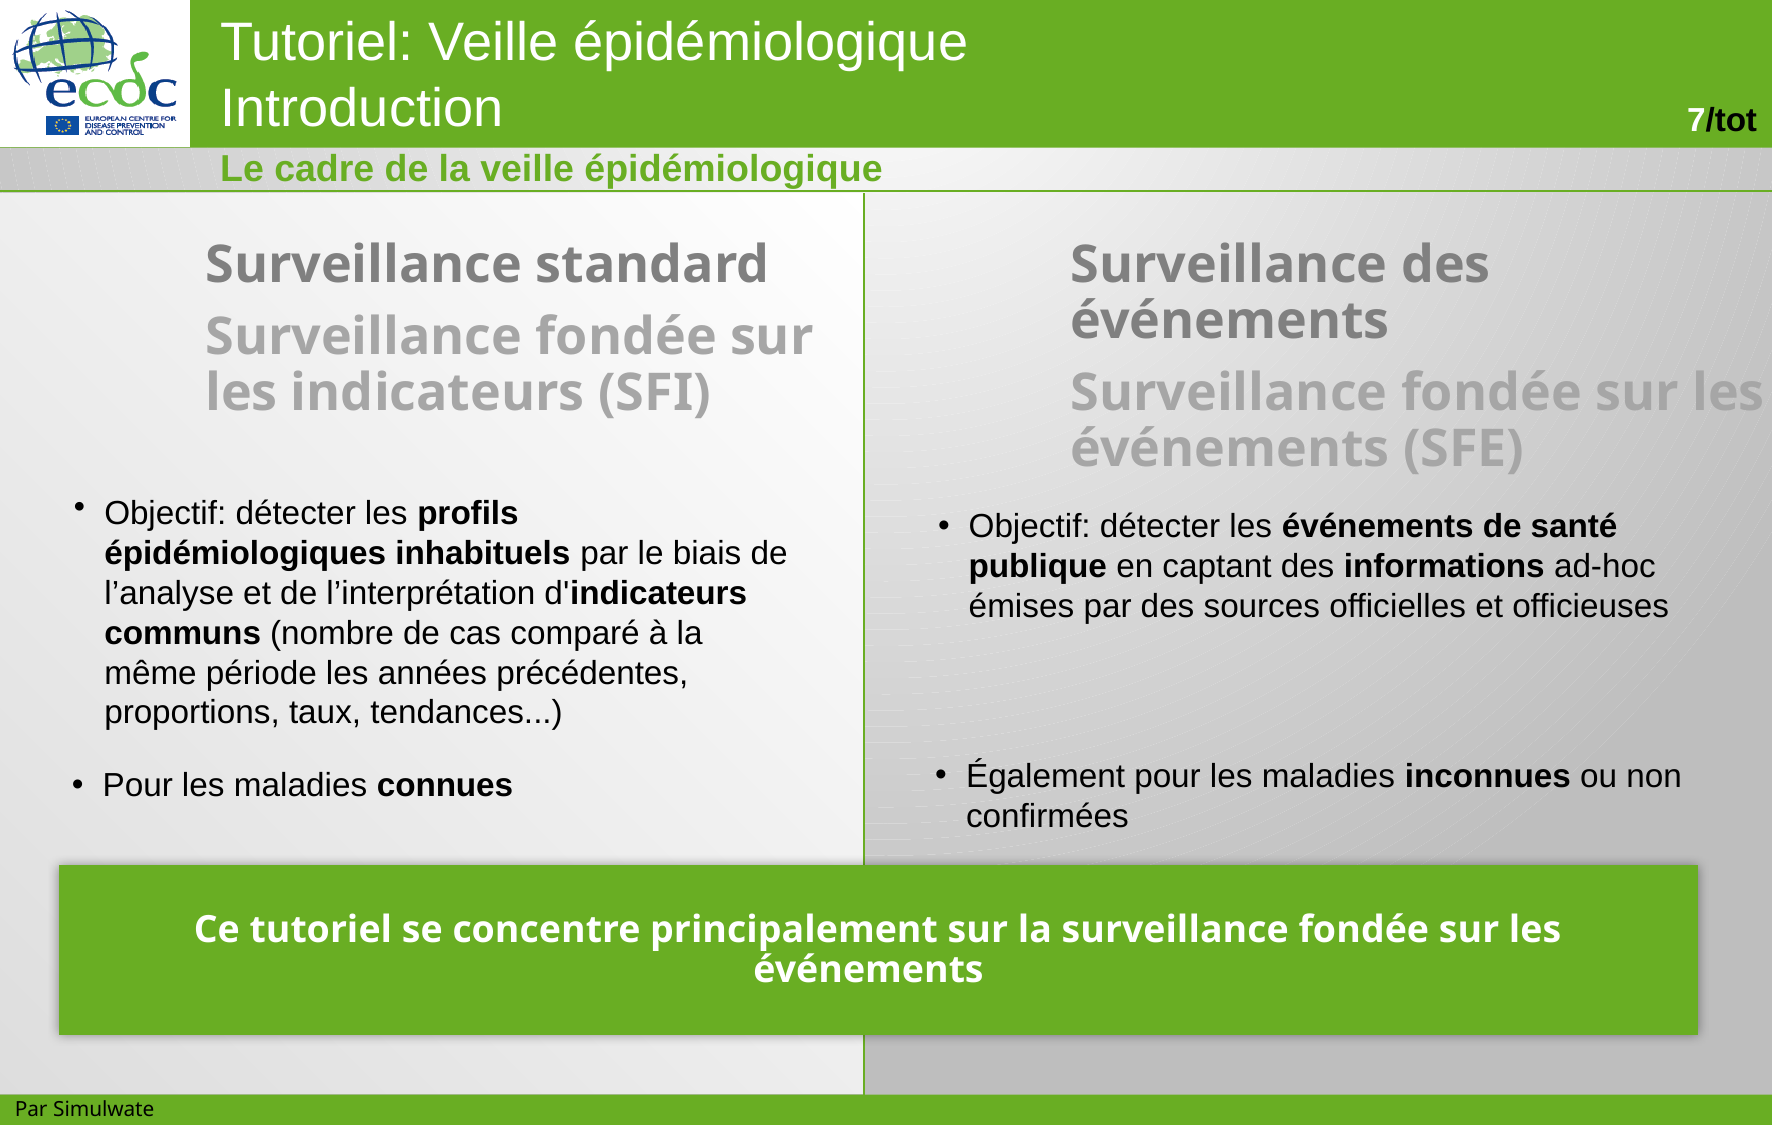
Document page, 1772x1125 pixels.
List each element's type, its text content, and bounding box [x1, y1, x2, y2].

text_box Le cadre de la veille épidémiologique [205, 141, 1406, 198]
text_box Surveillance des événements Surveillance fondée sur les événements (SFE) [1070, 237, 1772, 479]
text_box Également pour les maladies inconnues ou non confirmées [919, 746, 1710, 842]
text_box Objectif: détecter les événements de santé publique en captant des informations ad-hoc émises par des sources officielles et officieuses [922, 497, 1713, 632]
text_box Ce tutoriel se concentre principalement sur la surveillance fondée sur les événements [869, 865, 1698, 1035]
picture [0, 0, 190, 147]
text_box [0, 193, 865, 1125]
